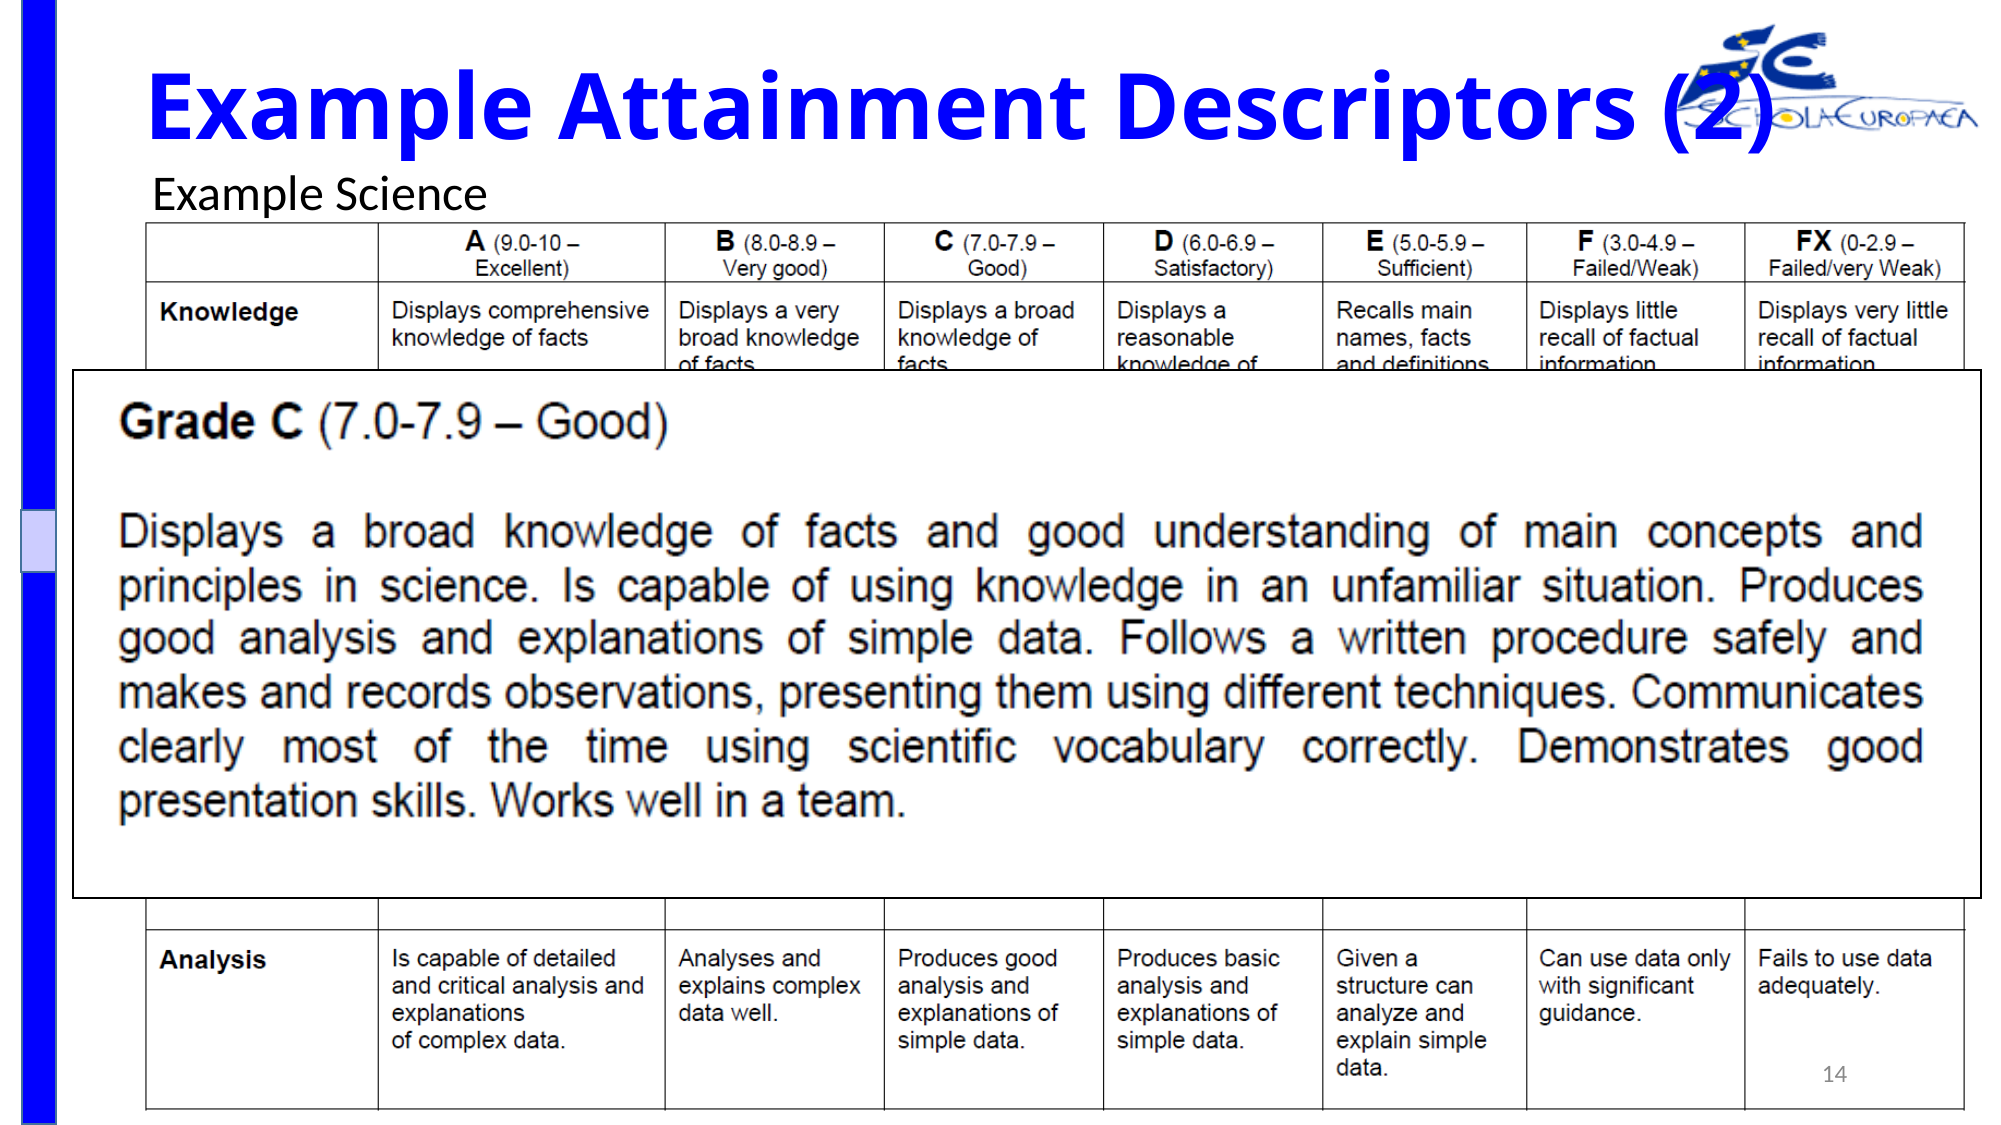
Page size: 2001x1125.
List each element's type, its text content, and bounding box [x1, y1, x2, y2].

picture [1667, 22, 1981, 134]
text_box [21, 573, 57, 1125]
title Example Attainment Descriptors (2) [129, 1, 1855, 219]
text_box [21, 0, 57, 509]
picture [73, 218, 1981, 1114]
text_box Example Science [137, 153, 1421, 229]
text_box [20, 509, 57, 573]
